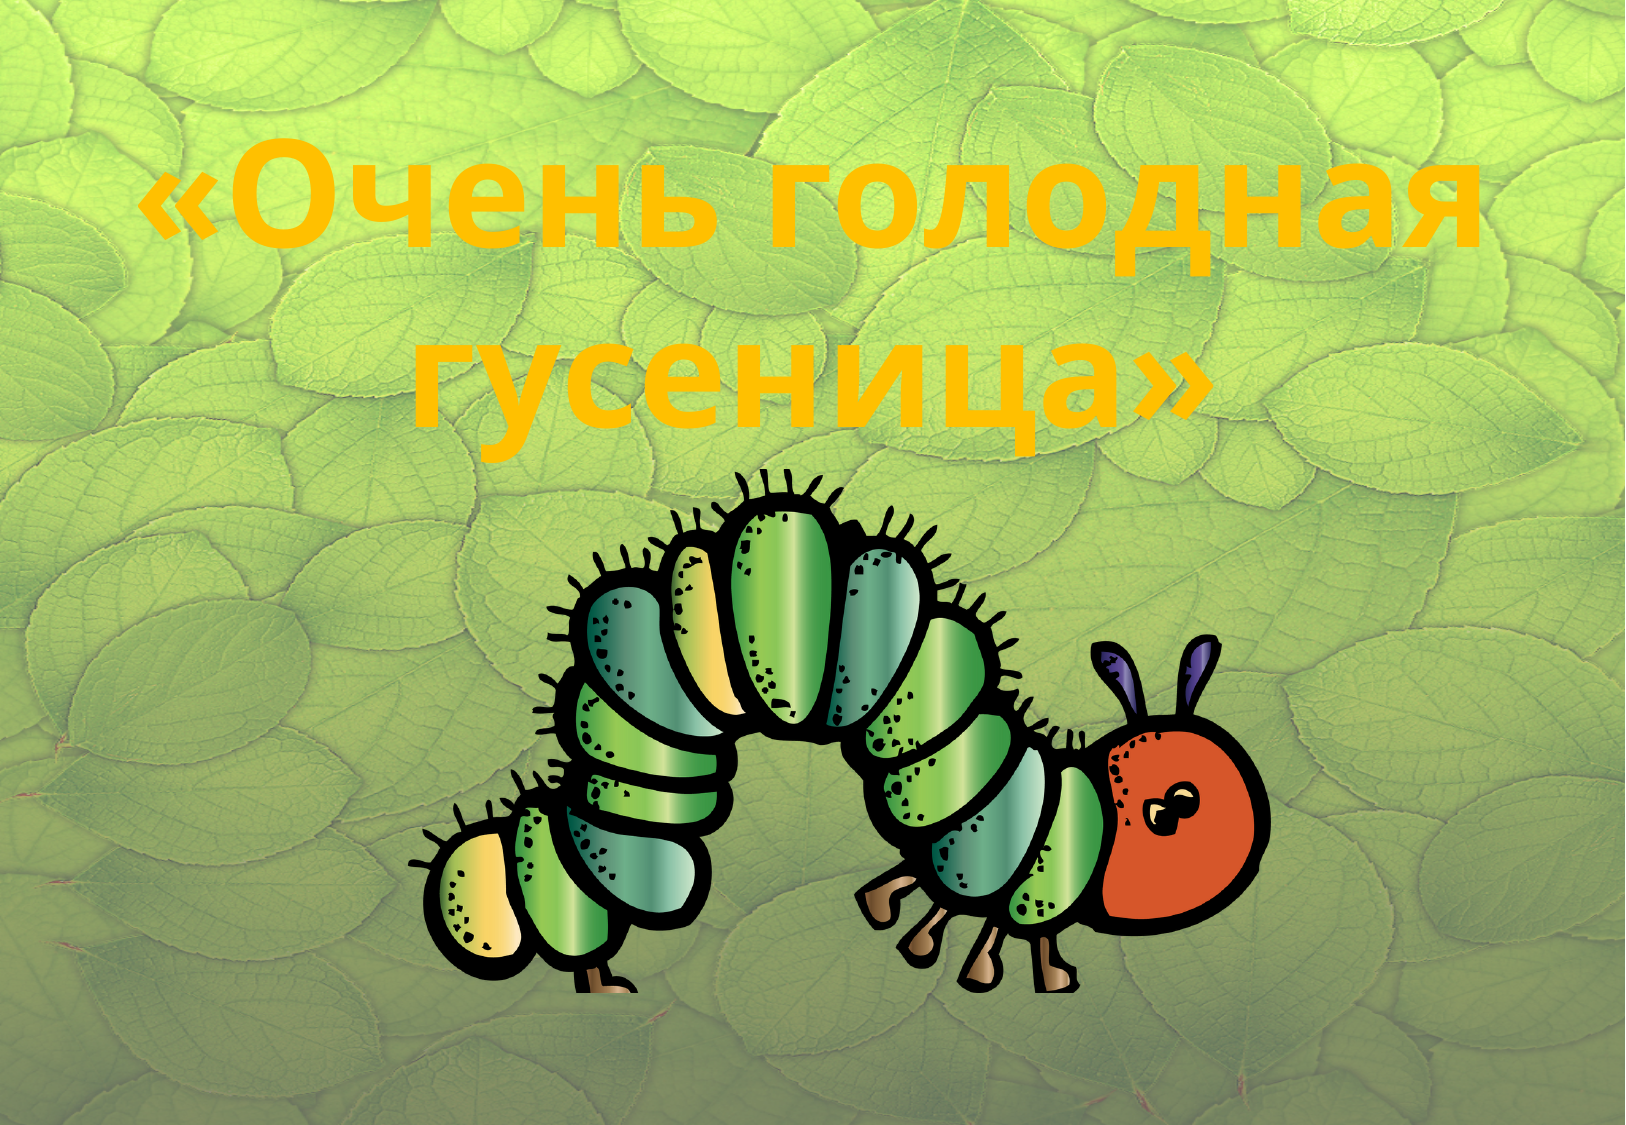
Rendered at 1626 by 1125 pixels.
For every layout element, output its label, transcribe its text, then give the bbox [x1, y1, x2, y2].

picture [400, 469, 1364, 993]
text_box «Очень голодная гусеница» [111, 90, 1514, 466]
